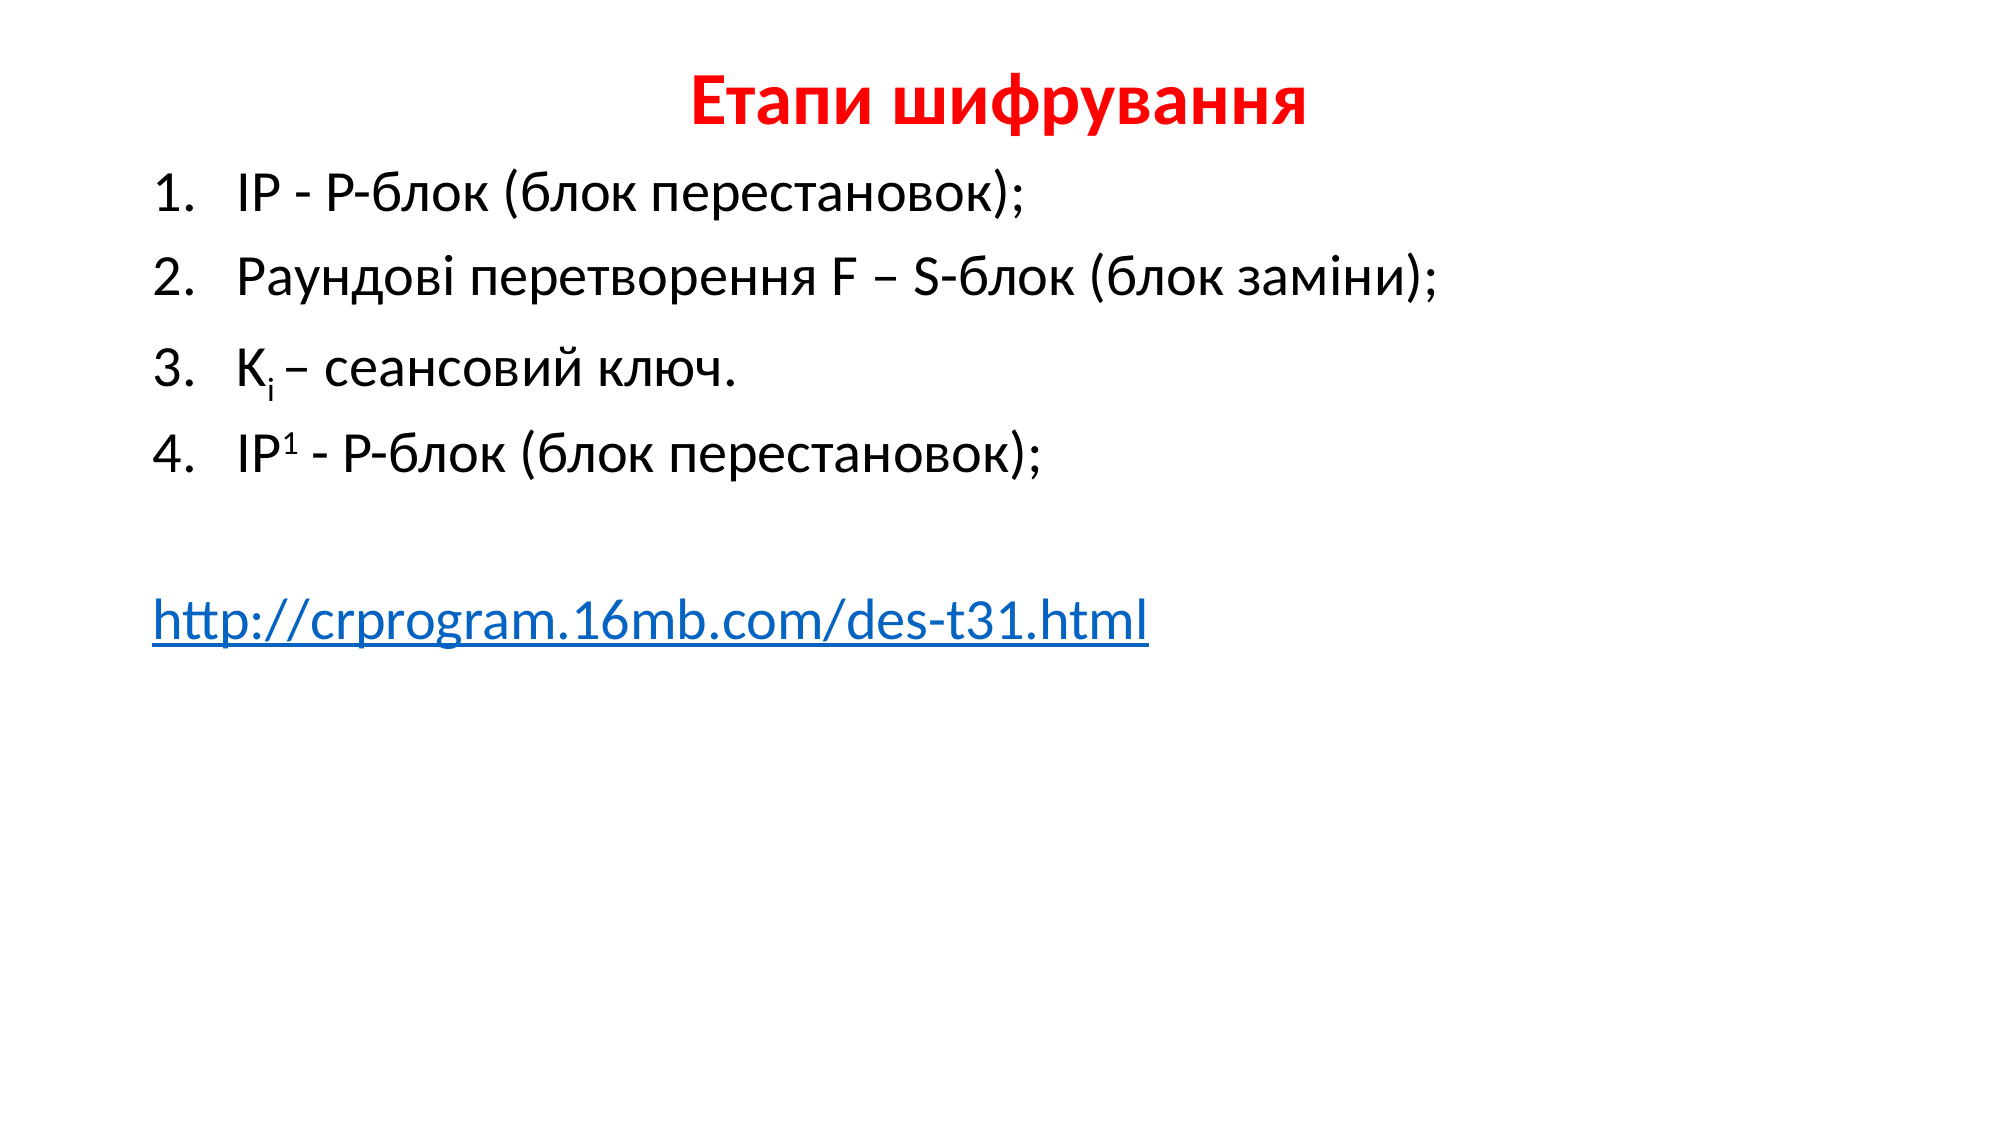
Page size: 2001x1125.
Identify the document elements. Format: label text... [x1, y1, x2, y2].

list Етапи шифрування IP - P-блок (блок перестановок); Раундові перетворення F – S-блок (блок заміни); Ki – сеансовий ключ. IP1 - P-блок (блок перестановок); http://crprogram.16mb.com/des-t31.html [137, 52, 1863, 1014]
